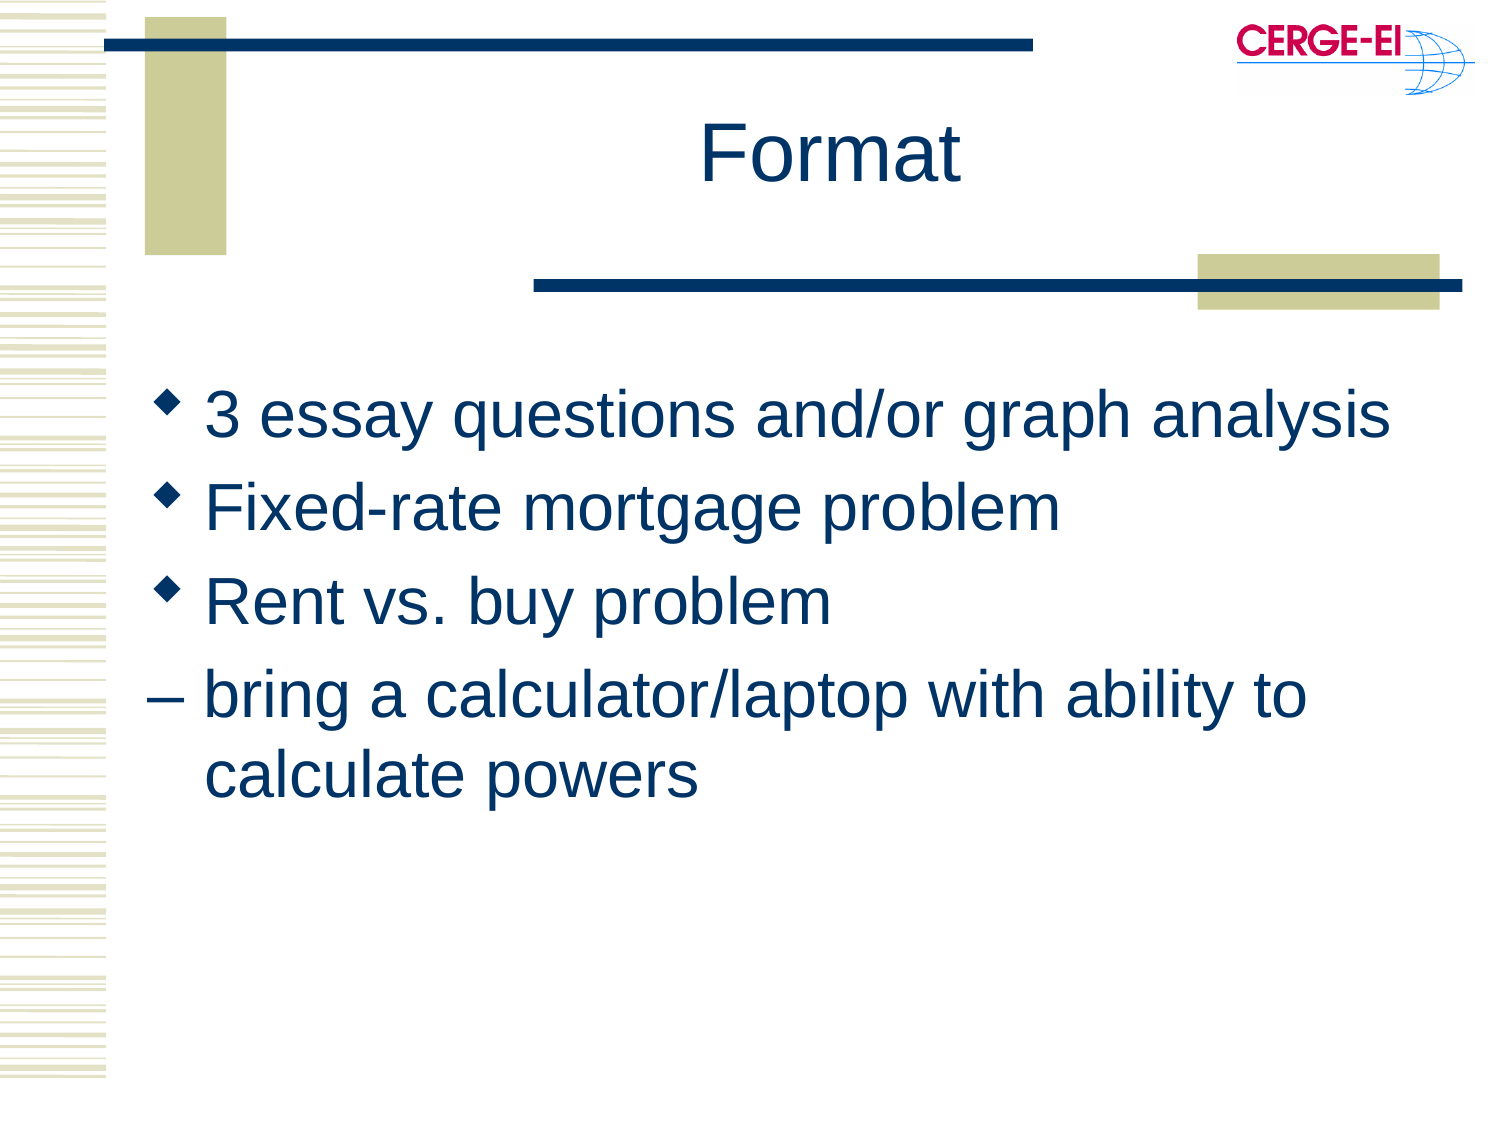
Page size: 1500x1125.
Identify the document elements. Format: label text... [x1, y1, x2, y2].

title Format [224, 74, 1436, 238]
picture [1237, 24, 1475, 95]
list 3 essay questions and/or graph analysis Fixed-rate mortgage problem Rent vs. buy problem – bring a calculator/laptop with ability to calculate powers [132, 363, 1439, 1001]
